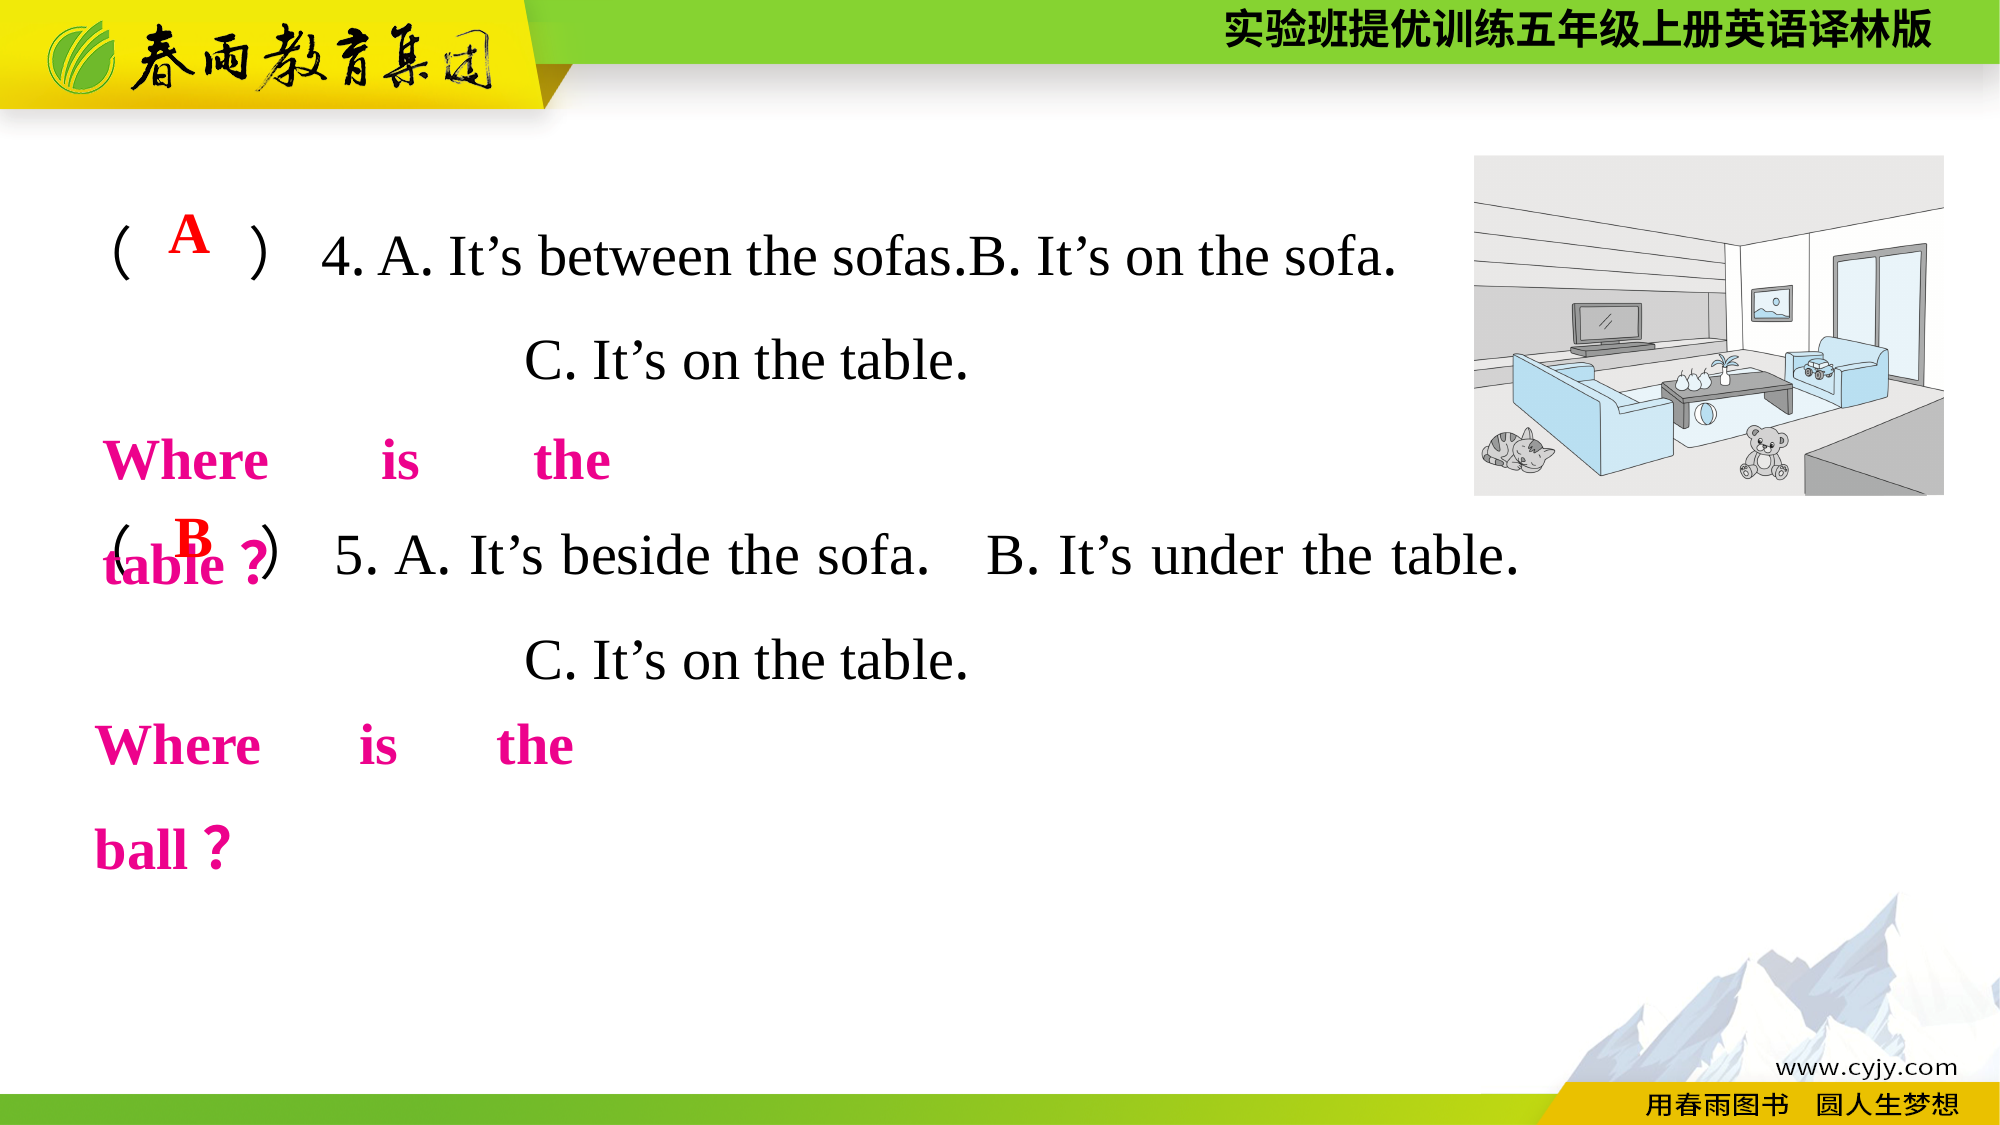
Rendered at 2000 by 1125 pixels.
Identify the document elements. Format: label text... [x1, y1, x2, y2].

list （ ）4. A. It’s between the sofas.B. It’s on the sofa. C. It’s on the table. （ ）5. A. It’s beside the sofa. B. It’s under the table. C. It’s on the table. [59, 174, 1944, 705]
text_box Where is the table？ [87, 378, 626, 499]
picture [0, 0, 2000, 1125]
text_box Where is the ball？ [79, 663, 590, 784]
text_box B [160, 491, 229, 577]
text_box A [154, 187, 226, 273]
